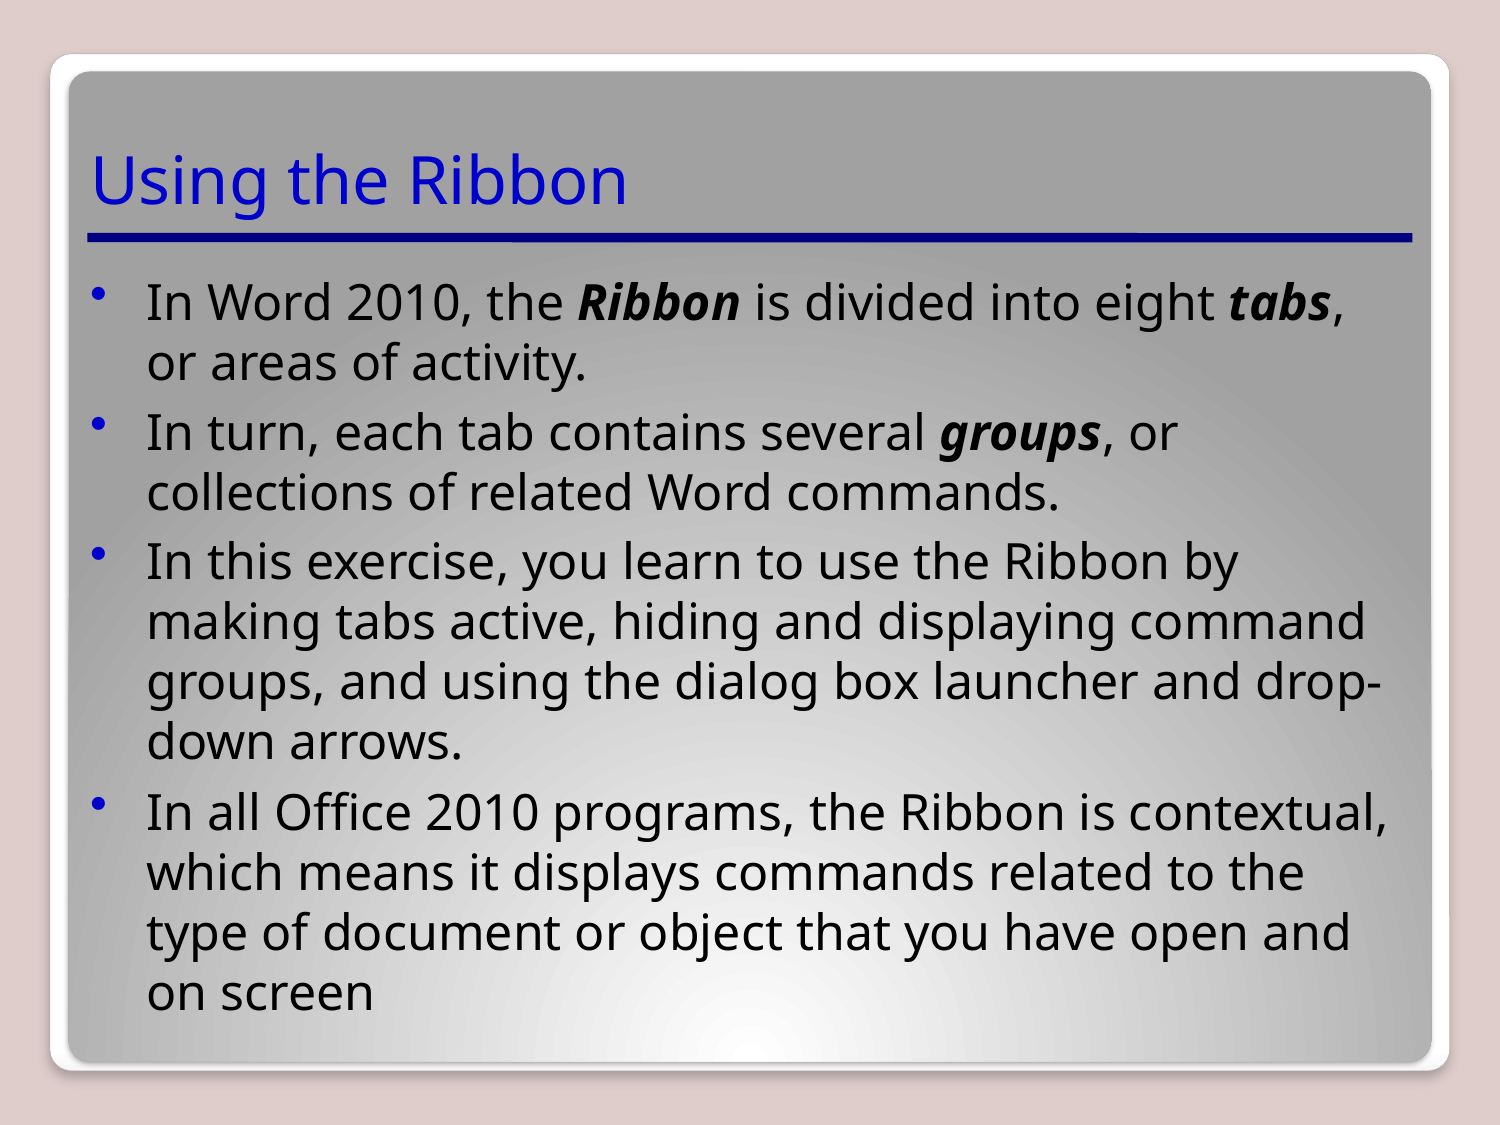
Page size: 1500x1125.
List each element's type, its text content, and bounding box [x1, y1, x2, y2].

list In Word 2010, the Ribbon is divided into eight tabs, or areas of activity. In turn, each tab contains several groups, or collections of related Word commands. In this exercise, you learn to use the Ribbon by making tabs active, hiding and displaying command groups, and using the dialog box launcher and drop-down arrows. In all Office 2010 programs, the Ribbon is contextual, which means it displays commands related to the type of document or object that you have open and on screen [74, 262, 1426, 1063]
title Using the Ribbon [74, 74, 1426, 226]
